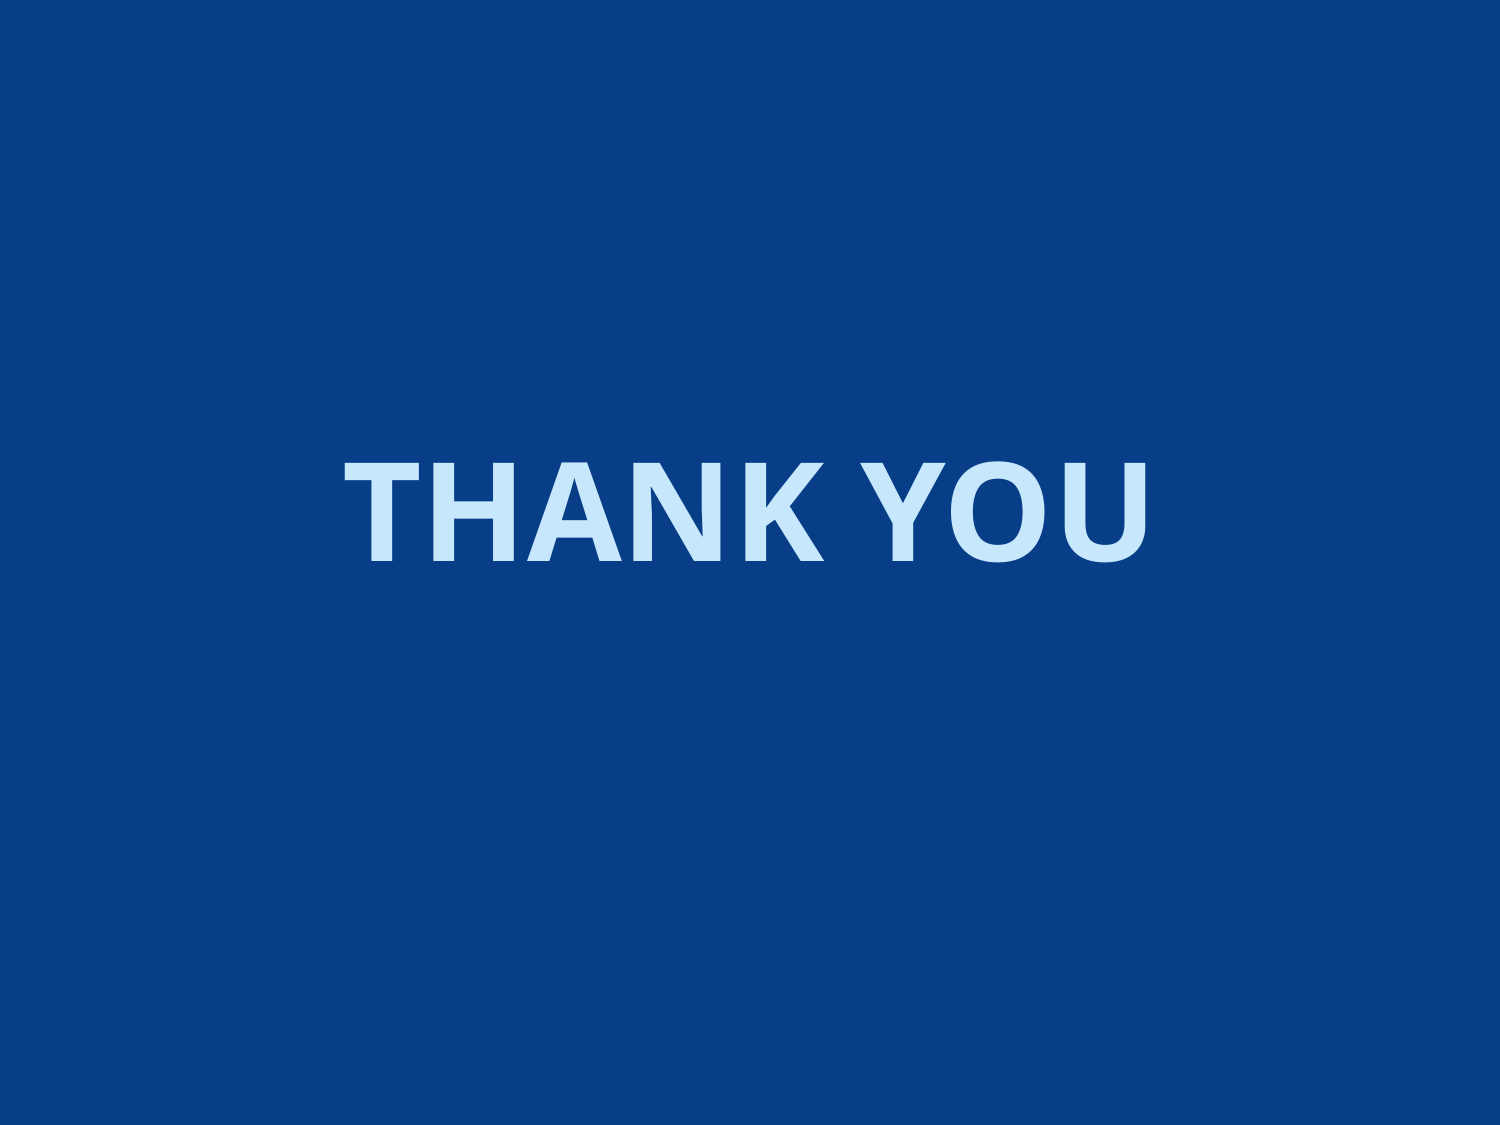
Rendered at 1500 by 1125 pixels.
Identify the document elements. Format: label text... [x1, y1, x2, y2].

title THANK YOU [75, 112, 1425, 900]
